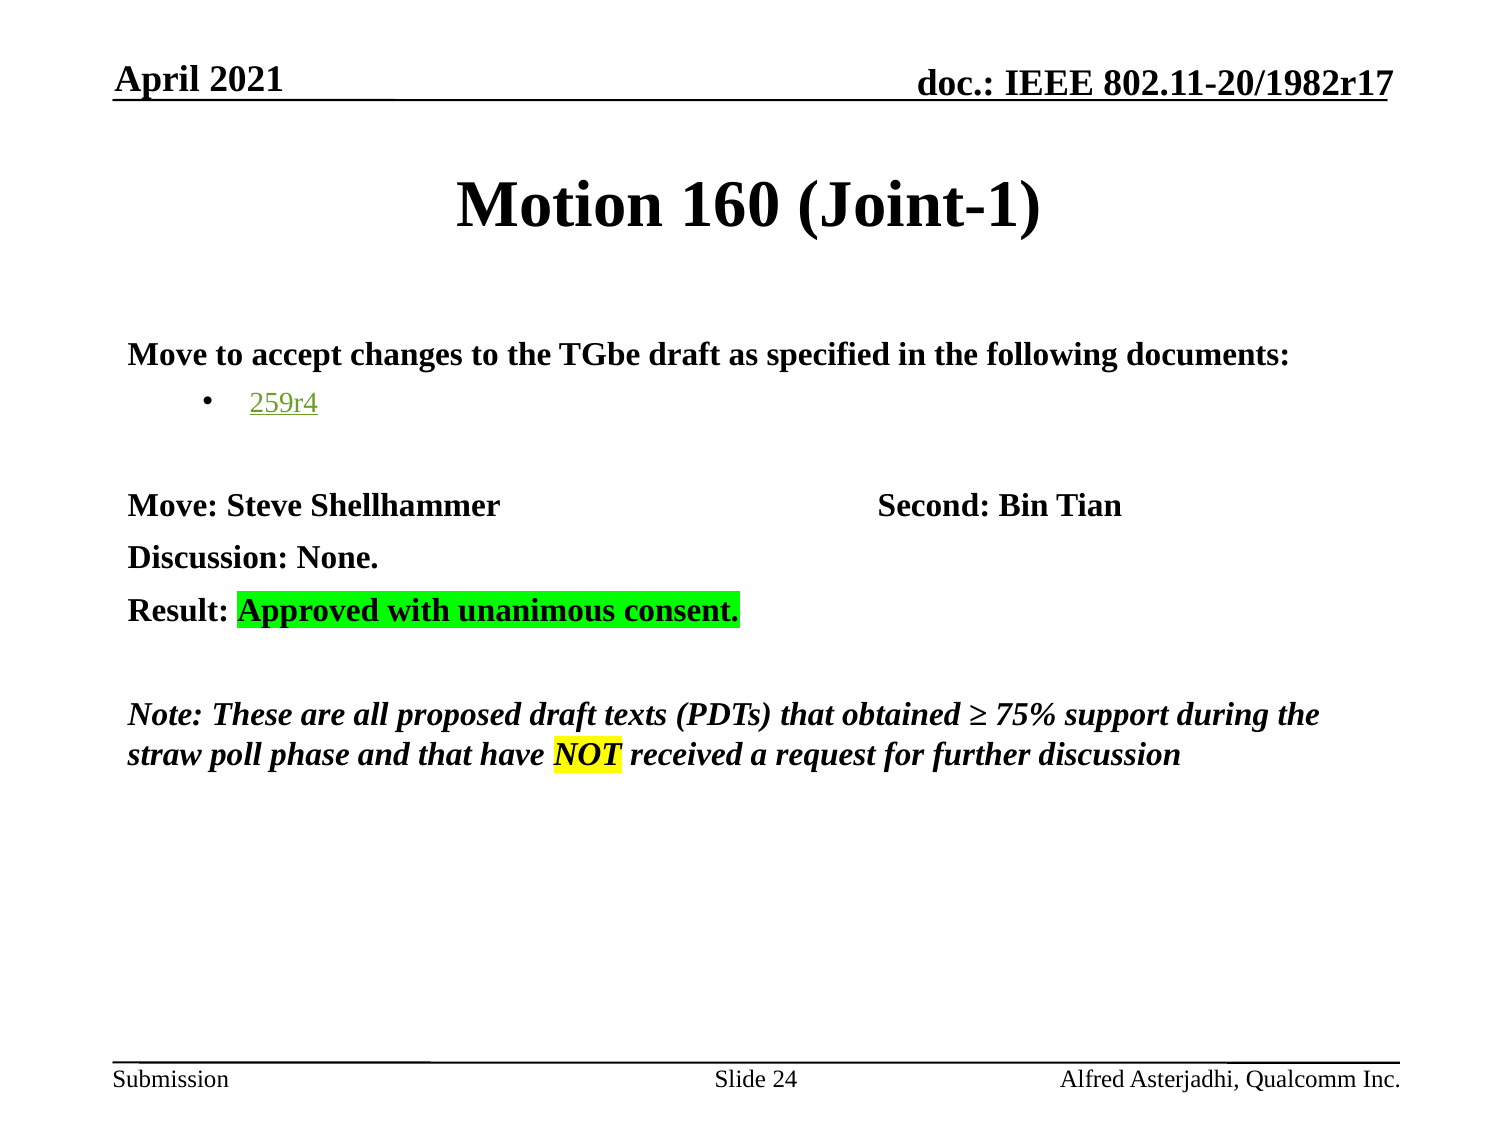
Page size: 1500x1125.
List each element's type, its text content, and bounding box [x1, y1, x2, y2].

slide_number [114, 54, 423, 100]
title Motion 160 (Joint-1) [112, 112, 1388, 288]
slide_number Slide 24 [712, 1061, 800, 1123]
footer Alfred Asterjadhi, Qualcomm Inc. [878, 1061, 1402, 1093]
list Move to accept changes to the TGbe draft as specified in the following documents: 259r4 Move: Steve Shellhammer Second: Bin Tian Discussion: None. Result: Approved with unanimous consent. Note: These are all proposed draft texts (PDTs) that obtained ≥ 75% support during the straw poll phase and that have NOT received a request for further discussion [112, 324, 1388, 1000]
